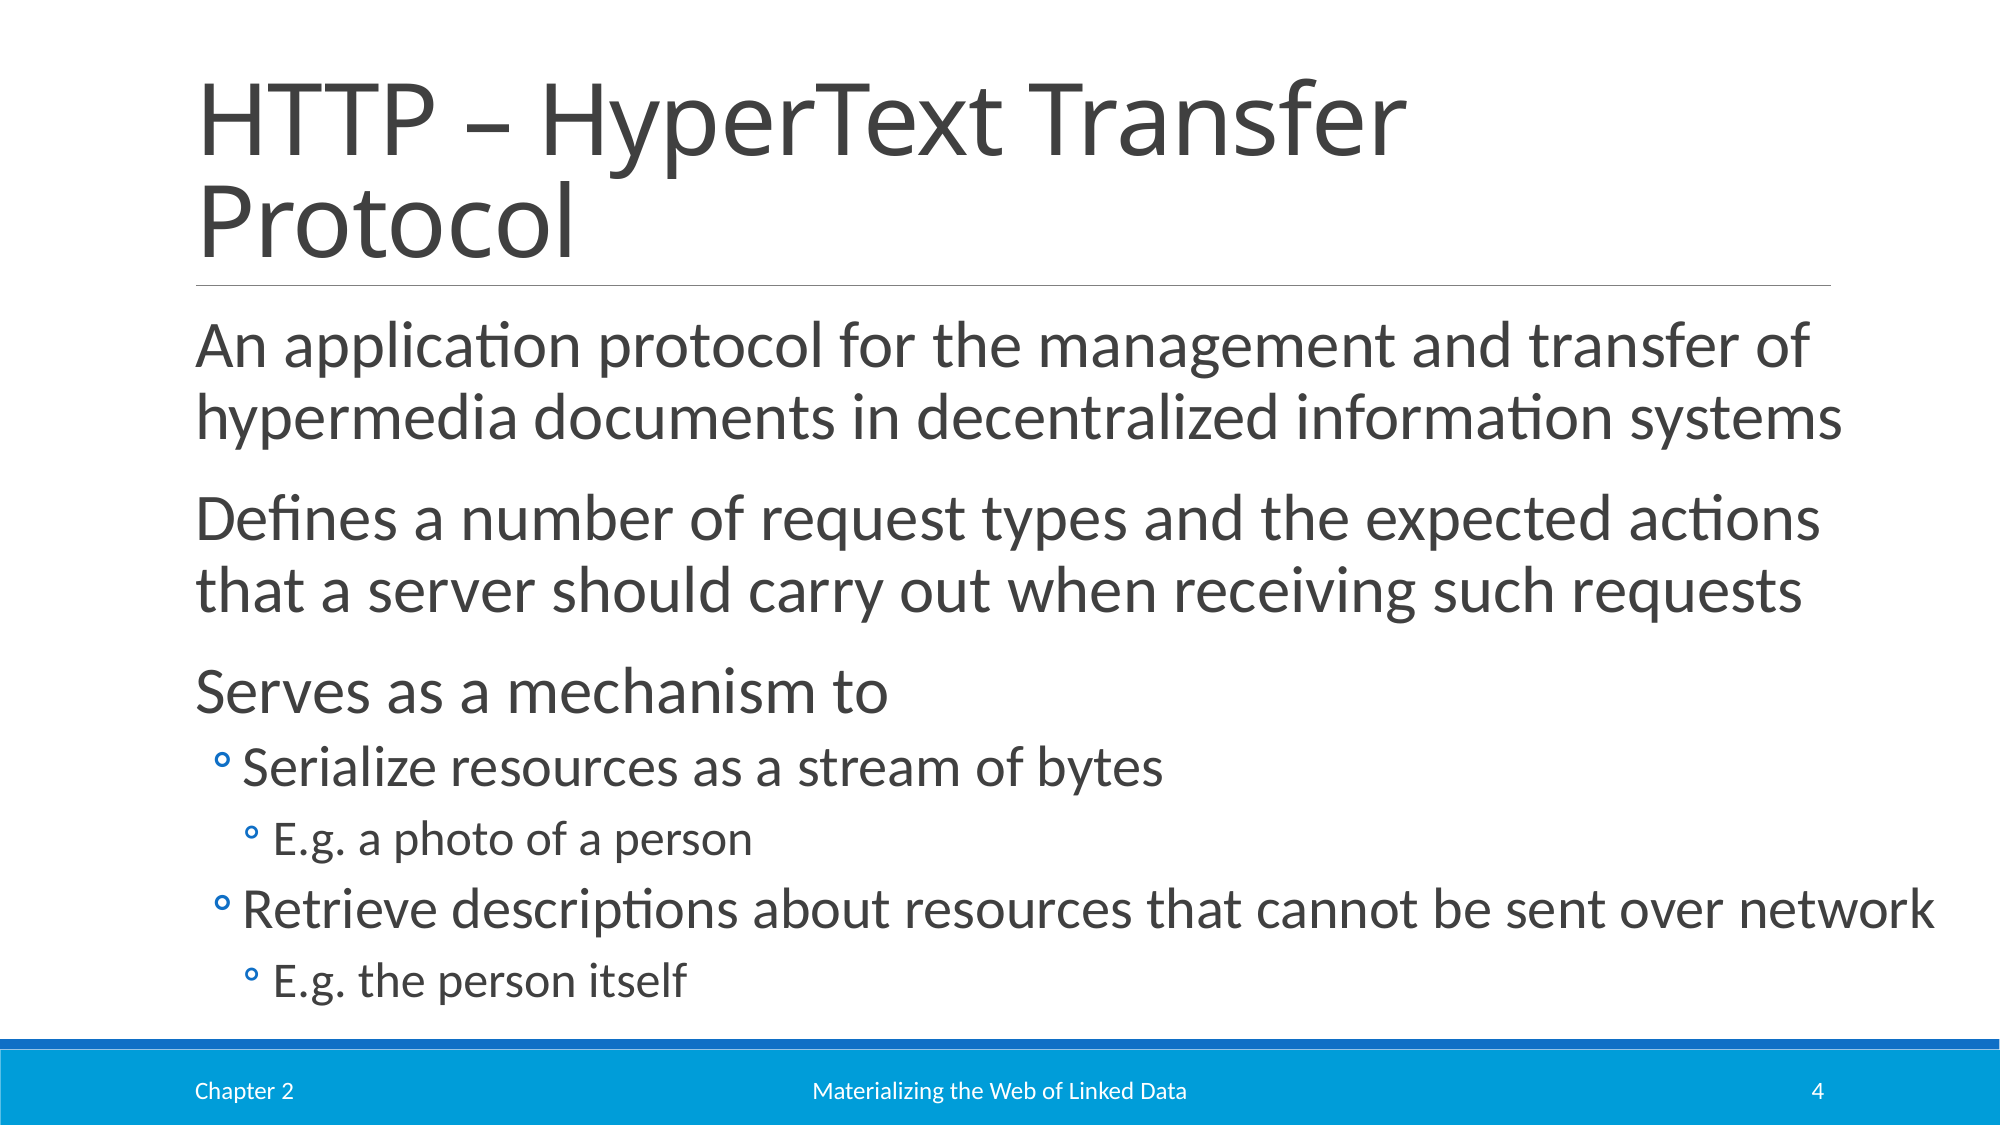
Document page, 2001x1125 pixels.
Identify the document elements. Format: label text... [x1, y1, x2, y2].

slide_number 4 [1624, 1059, 1840, 1120]
footer Materializing the Web of Linked Data [604, 1059, 1396, 1120]
slide_number Chapter 2 [180, 1059, 586, 1120]
list An application protocol for the management and transfer of hypermedia documents in decentralized information systems Defines a number of request types and the expected actions that a server should carry out when receiving such requests Serves as a mechanism to Serialize resources as a stream of bytes E.g. a photo of a person Retrieve descriptions about resources that cannot be sent over network E.g. the person itself [180, 302, 1941, 963]
title HTTP – HyperText Transfer Protocol [180, 47, 1830, 285]
